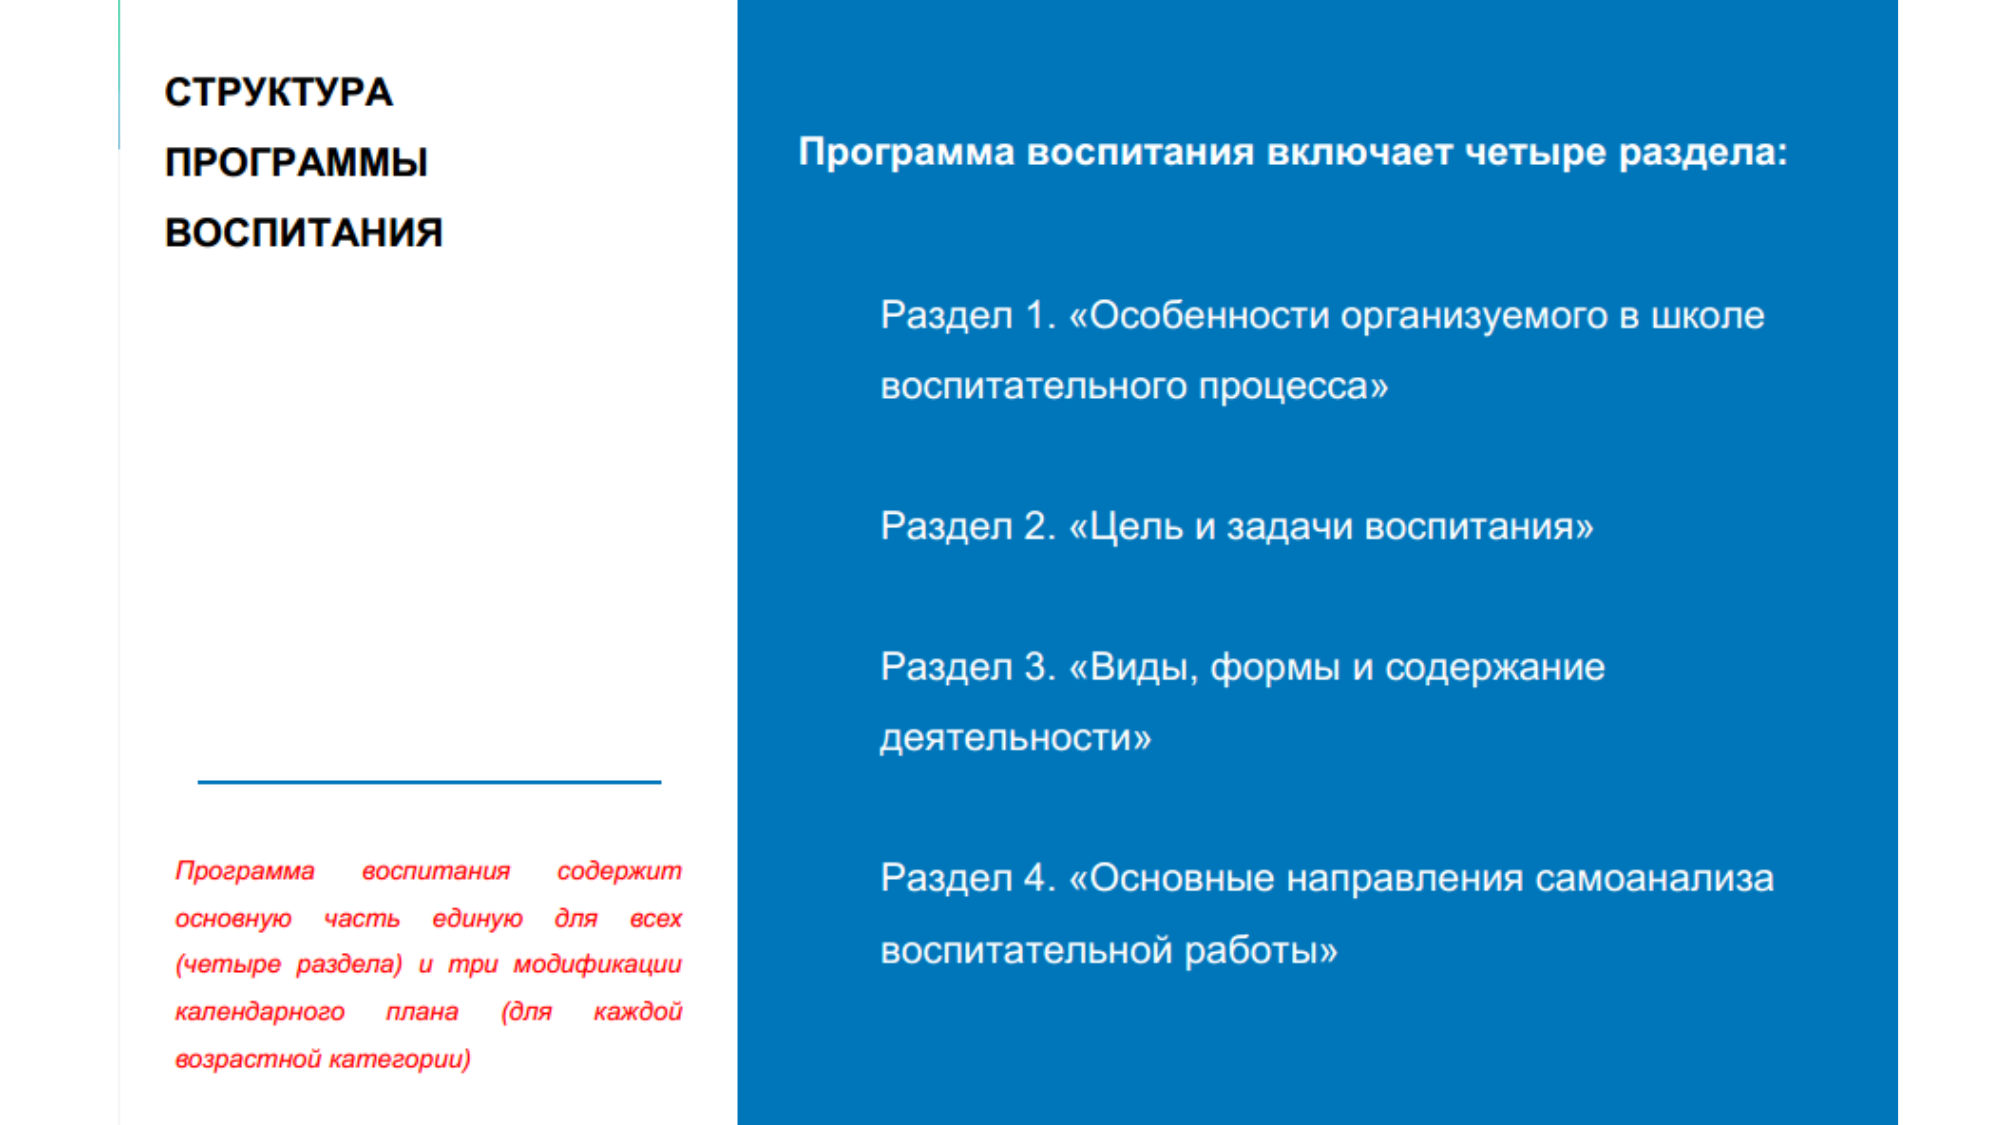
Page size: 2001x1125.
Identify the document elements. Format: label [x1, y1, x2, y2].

picture [118, 0, 1899, 1125]
